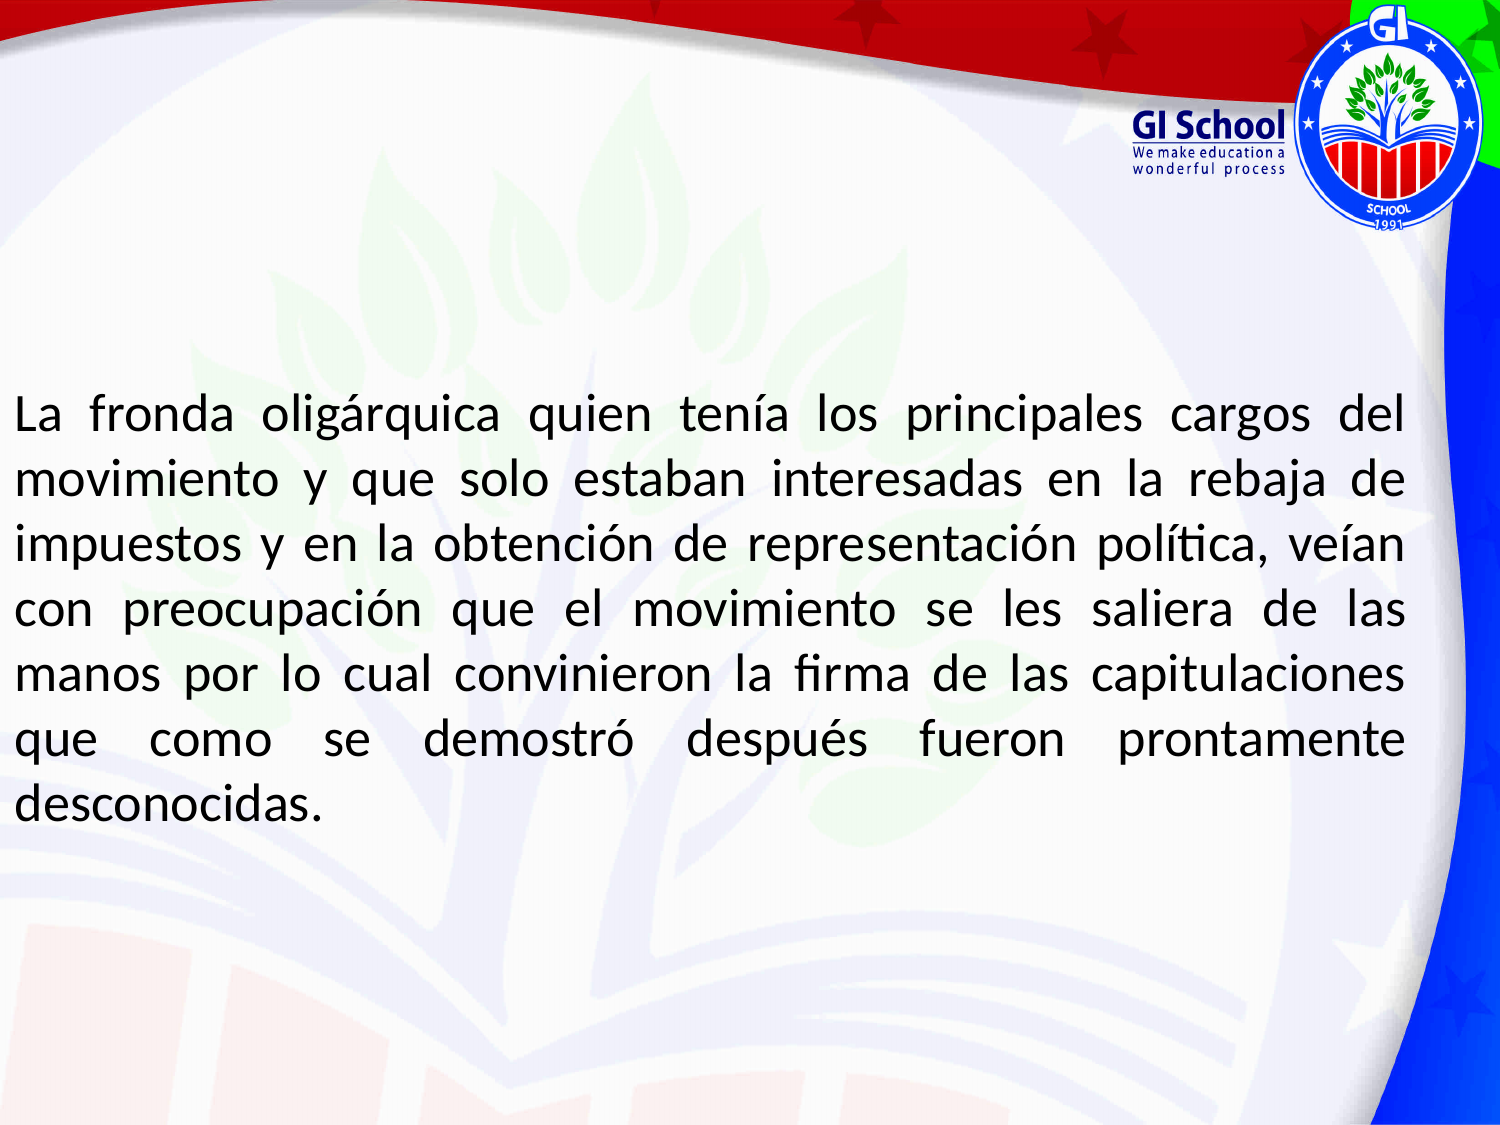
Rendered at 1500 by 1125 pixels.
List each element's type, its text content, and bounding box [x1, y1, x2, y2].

text_box La fronda oligárquica quien tenía los principales cargos del movimiento y que solo estaban interesadas en la rebaja de impuestos y en la obtención de representación política, veían con preocupación que el movimiento se les saliera de las manos por lo cual convinieron la firma de las capitulaciones que como se demostró después fueron prontamente desconocidas. [0, 304, 1424, 905]
picture [0, 0, 1500, 1125]
